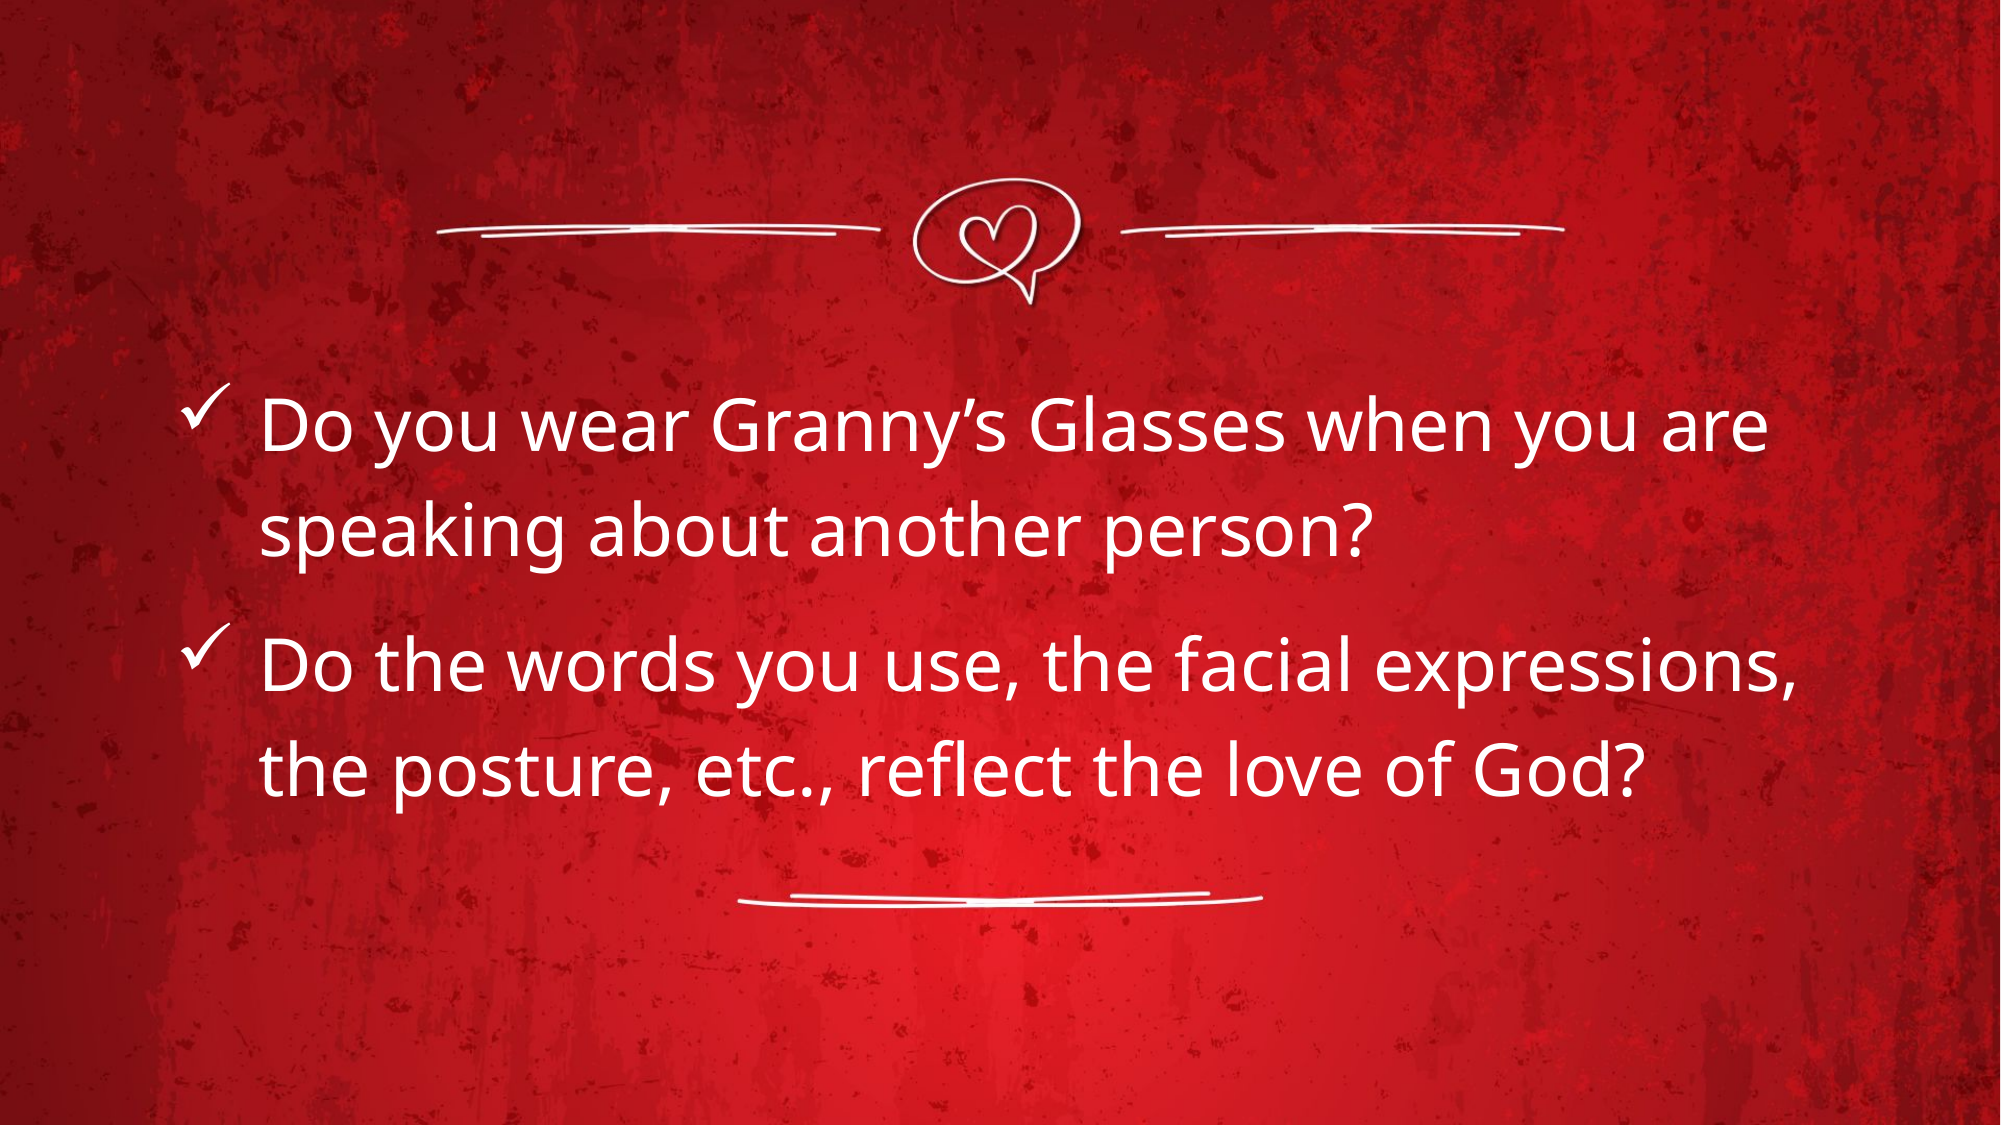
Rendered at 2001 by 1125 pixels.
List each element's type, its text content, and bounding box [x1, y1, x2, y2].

picture [0, 0, 2001, 1125]
list Do you wear Granny’s Glasses when you are speaking about another person? Do the words you use, the facial expressions, the posture, etc., reflect the love of God? [160, 328, 1839, 844]
